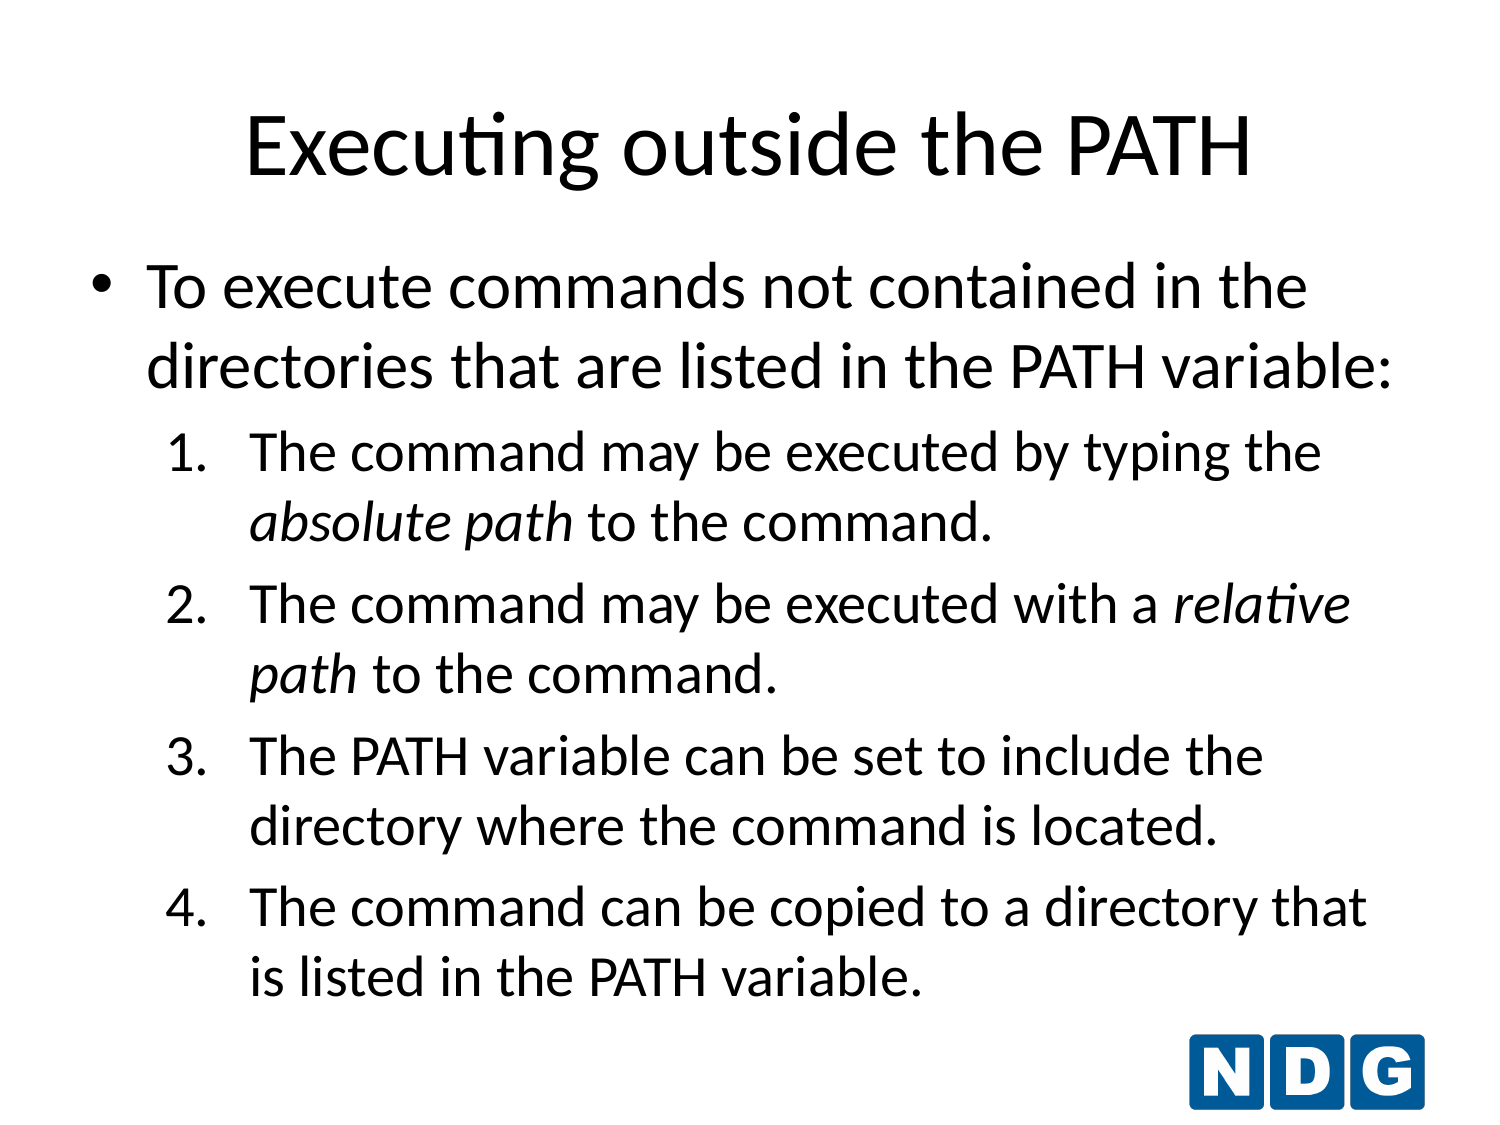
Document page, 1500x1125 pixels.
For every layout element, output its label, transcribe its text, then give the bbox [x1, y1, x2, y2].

list To execute commands not contained in the directories that are listed in the PATH variable: The command may be executed by typing the absolute path to the command. The command may be executed with a relative path to the command. The PATH variable can be set to include the directory where the command is located. The command can be copied to a directory that is listed in the PATH variable. [74, 234, 1426, 978]
picture [1189, 1034, 1425, 1110]
title Executing outside the PATH [74, 44, 1426, 233]
